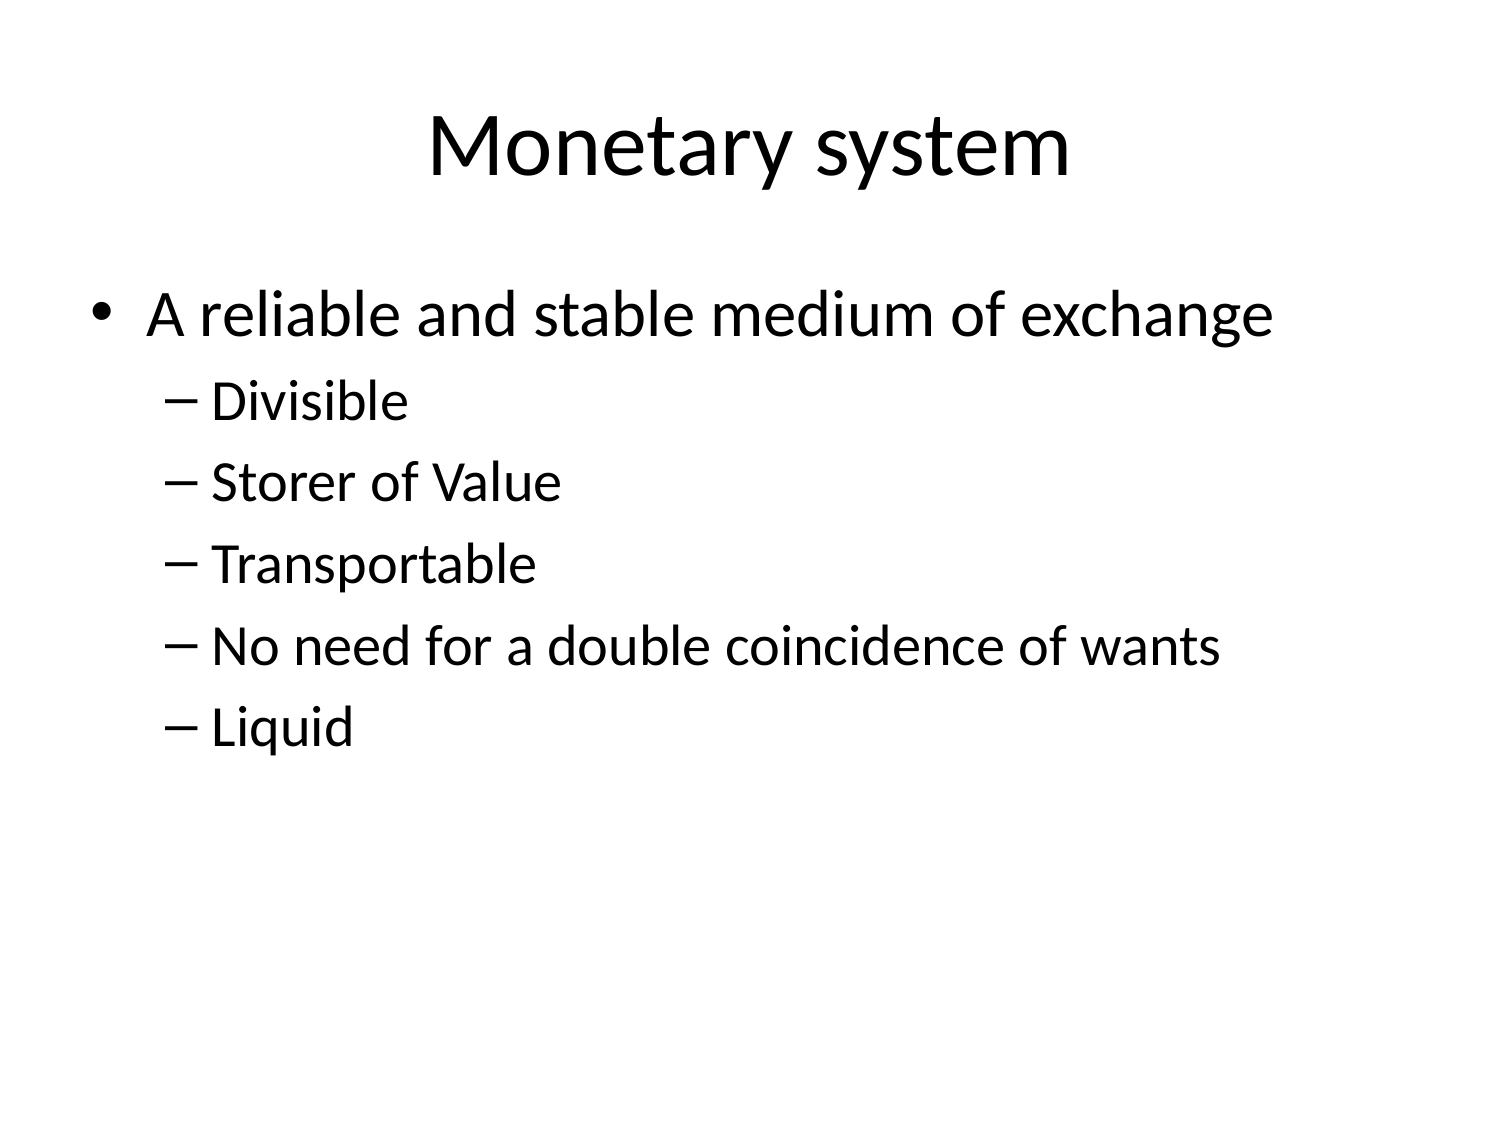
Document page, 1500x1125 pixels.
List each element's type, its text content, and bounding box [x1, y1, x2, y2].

title Monetary system [75, 45, 1425, 233]
list A reliable and stable medium of exchange Divisible Storer of Value Transportable No need for a double coincidence of wants Liquid [75, 262, 1425, 1005]
